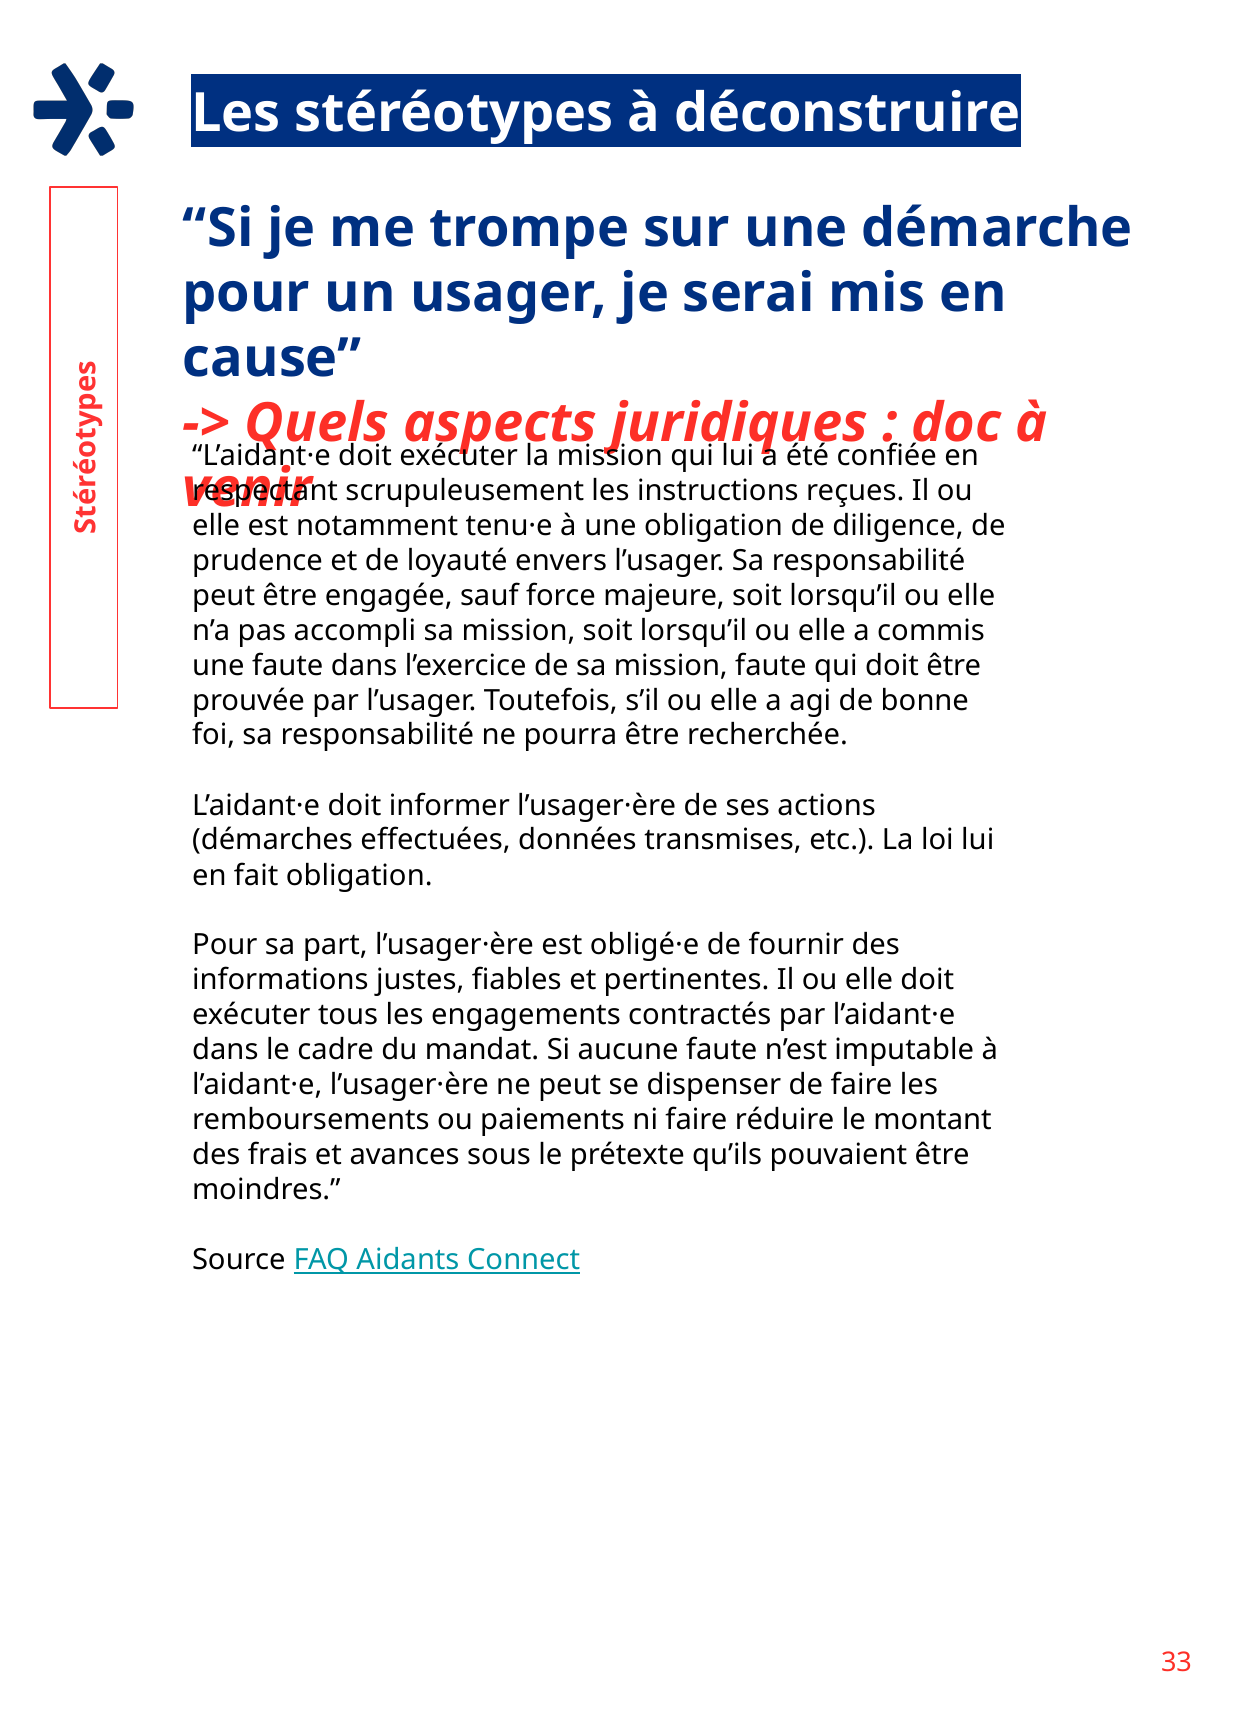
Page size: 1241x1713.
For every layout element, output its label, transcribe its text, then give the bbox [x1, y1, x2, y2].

text_box Les stéréotypes à déconstruire [185, 71, 1241, 148]
text_box Stéréotypes [49, 187, 118, 709]
slide_number ‹#› [1136, 1621, 1211, 1705]
text_box “Si je me trompe sur une démarche pour un usager, je serai mis en cause” -> Quels aspects juridiques : doc à venir [177, 187, 1157, 523]
picture [32, 61, 135, 157]
text_box “L’aidant·e doit exécuter la mission qui lui a été confiée en respectant scrupuleusement les instructions reçues. Il ou elle est notamment tenu·e à une obligation de diligence, de prudence et de loyauté envers l’usager. Sa responsabilité peut être engagée, sauf force majeure, soit lorsqu’il ou elle n’a pas accompli sa mission, soit lorsqu’il ou elle a commis une faute dans l’exercice de sa mission, faute qui doit être prouvée par l’usager. Toutefois, s’il ou elle a agi de bonne foi, sa responsabilité ne pourra être recherchée. L’aidant·e doit informer l’usager·ère de ses actions (démarches effectuées, données transmises, etc.). La loi lui en fait obligation. Pour sa part, l’usager·ère est obligé·e de fournir des informations justes, fiables et pertinentes. Il ou elle doit exécuter tous les engagements contractés par l’aidant·e dans le cadre du mandat. Si aucune faute n’est imputable à l’aidant·e, l’usager·ère ne peut se dispenser de faire les remboursements ou paiements ni faire réduire le montant des frais et avances sous le prétexte qu’ils pouvaient être moindres.” Source FAQ Aidants Connect [177, 421, 1035, 1365]
